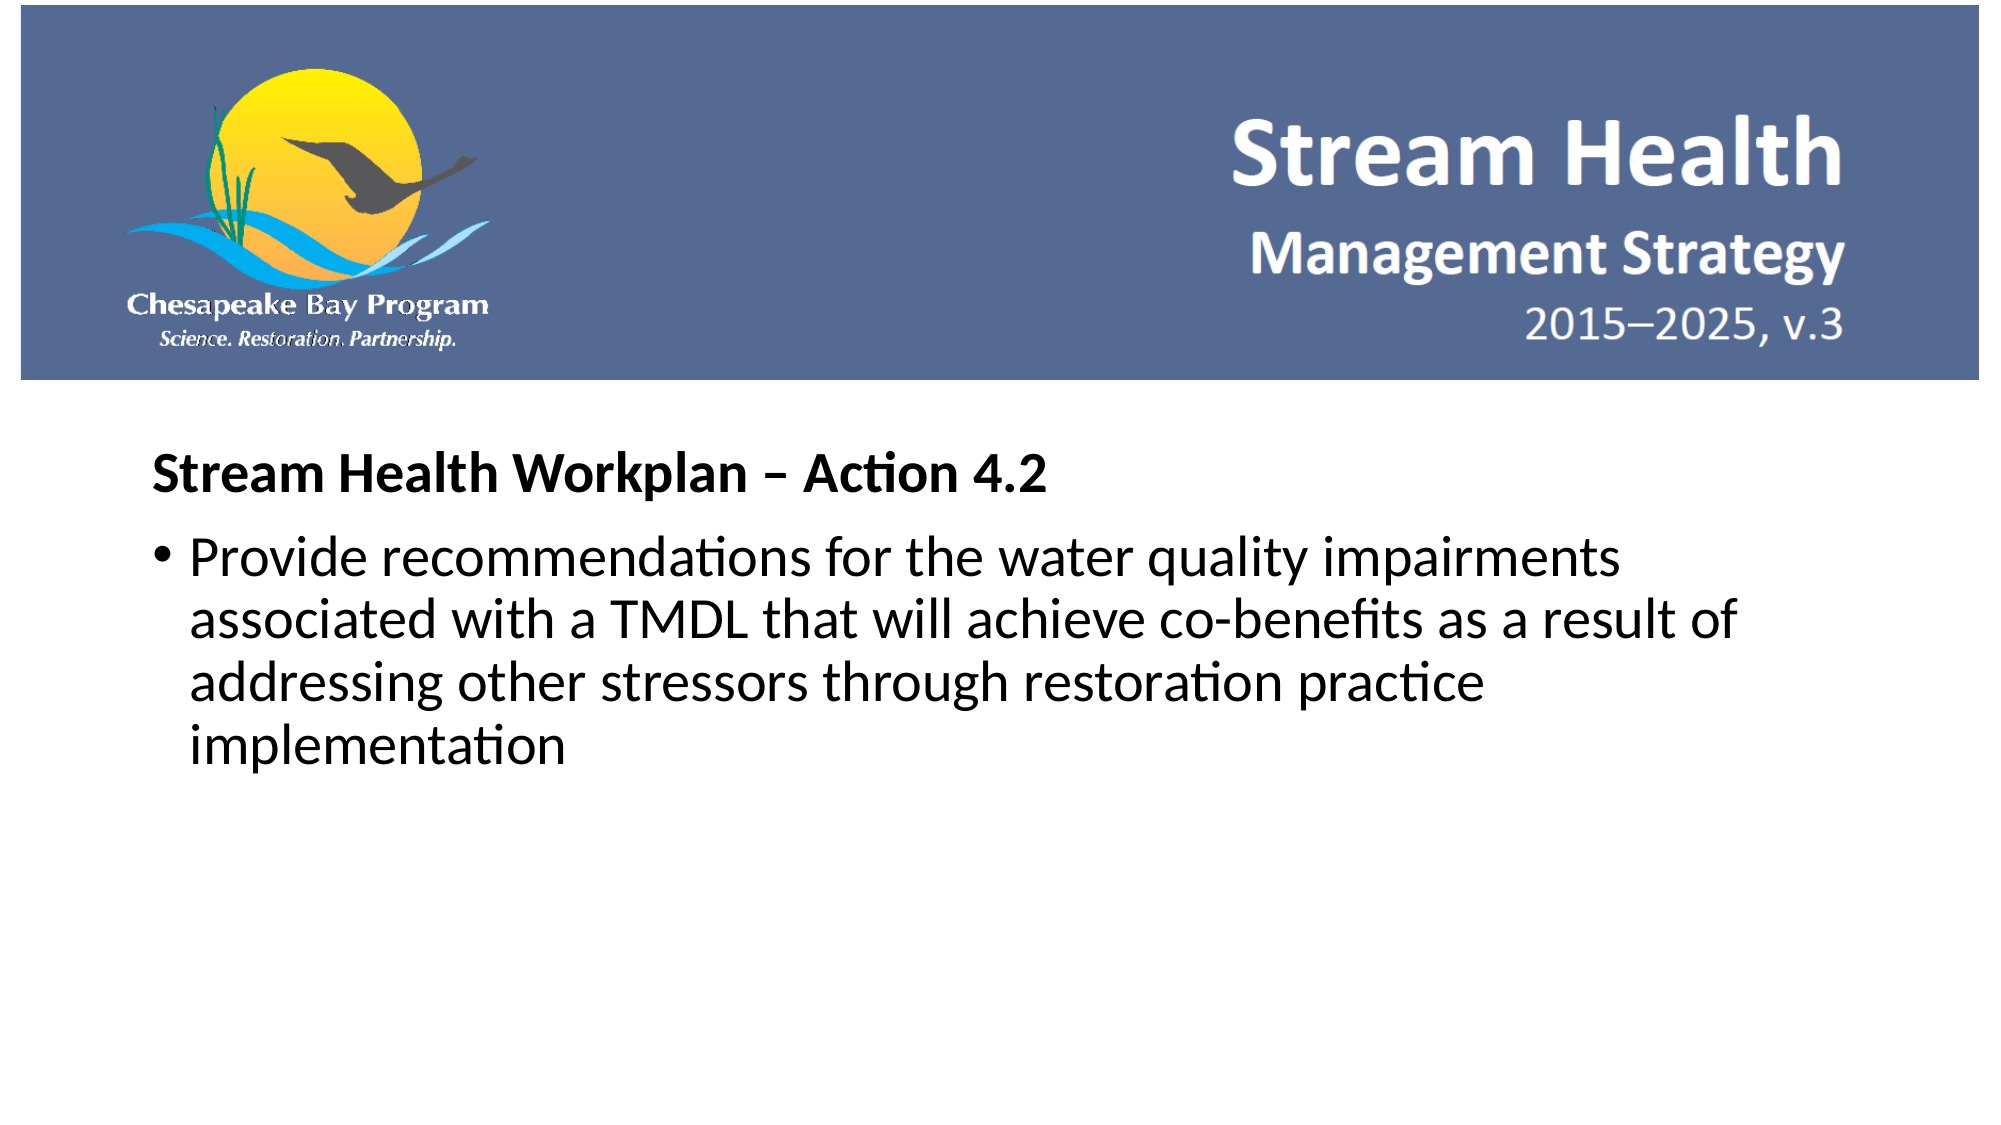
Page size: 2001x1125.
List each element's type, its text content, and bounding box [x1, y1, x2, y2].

picture [20, 5, 1979, 380]
list Stream Health Workplan – Action 4.2 Provide recommendations for the water quality impairments associated with a TMDL that will achieve co-benefits as a result of addressing other stressors through restoration practice implementation [137, 434, 1863, 1014]
